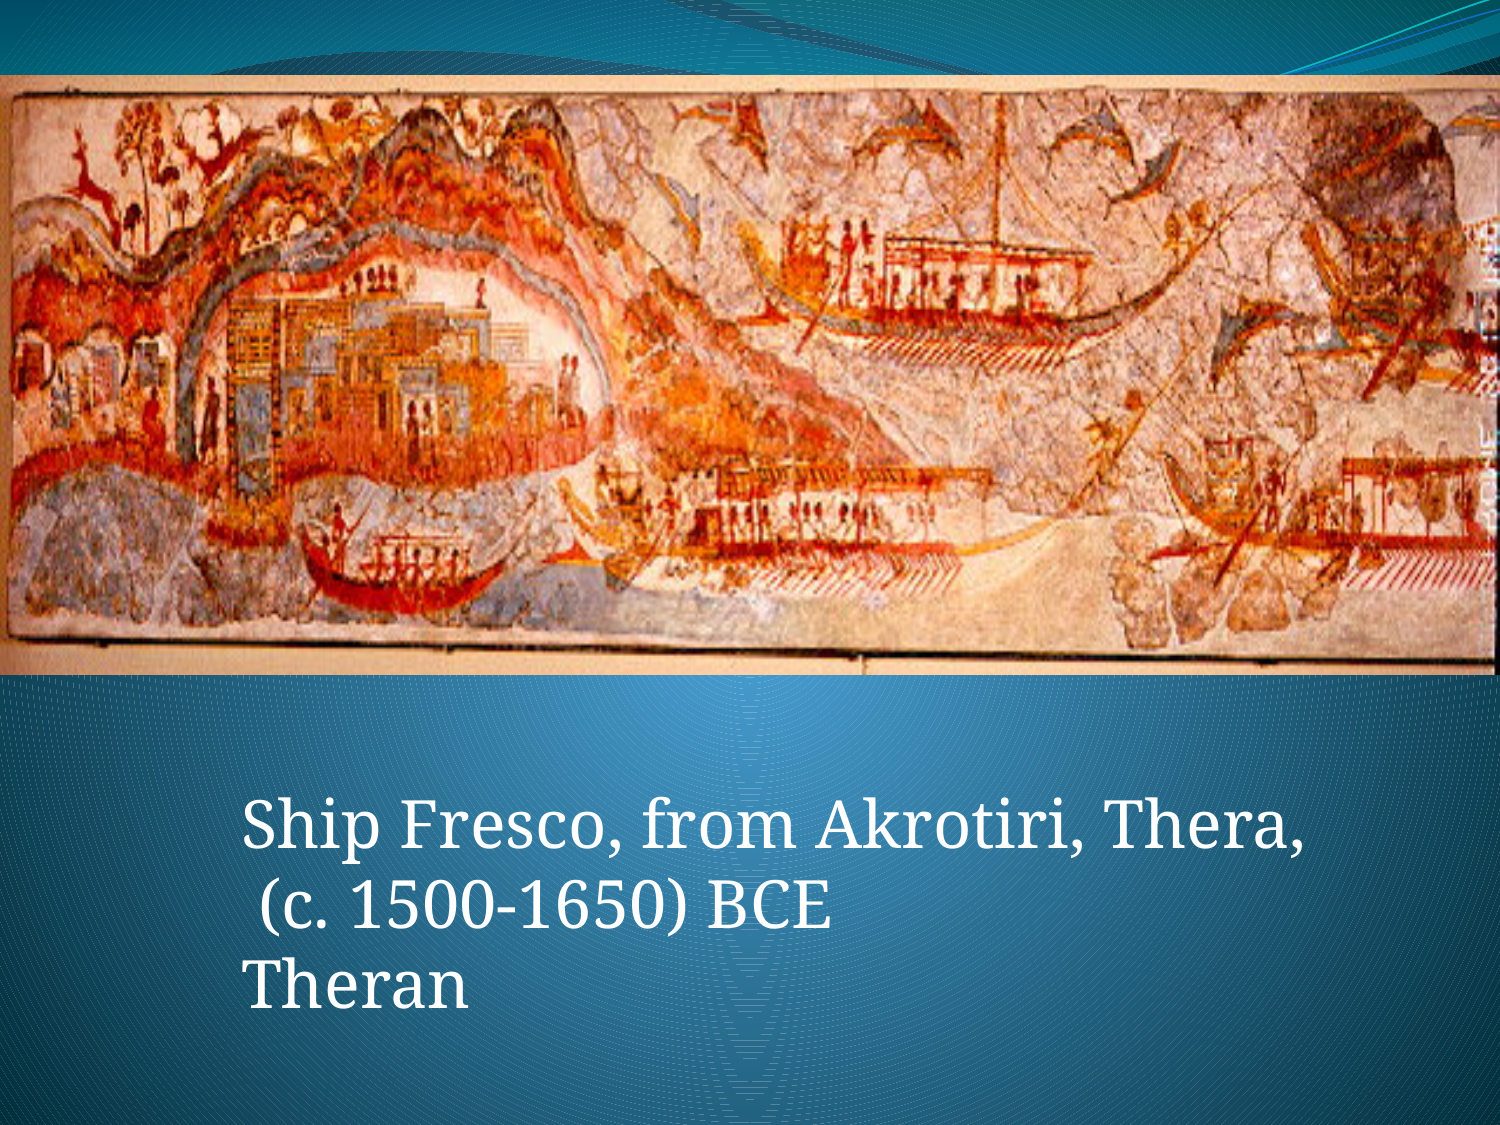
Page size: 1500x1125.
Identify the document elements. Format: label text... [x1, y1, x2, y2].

text_box Ship Fresco, from Akrotiri, Thera, (c. 1500-1650) BCE Theran [226, 774, 1323, 1030]
picture [0, 74, 1500, 676]
